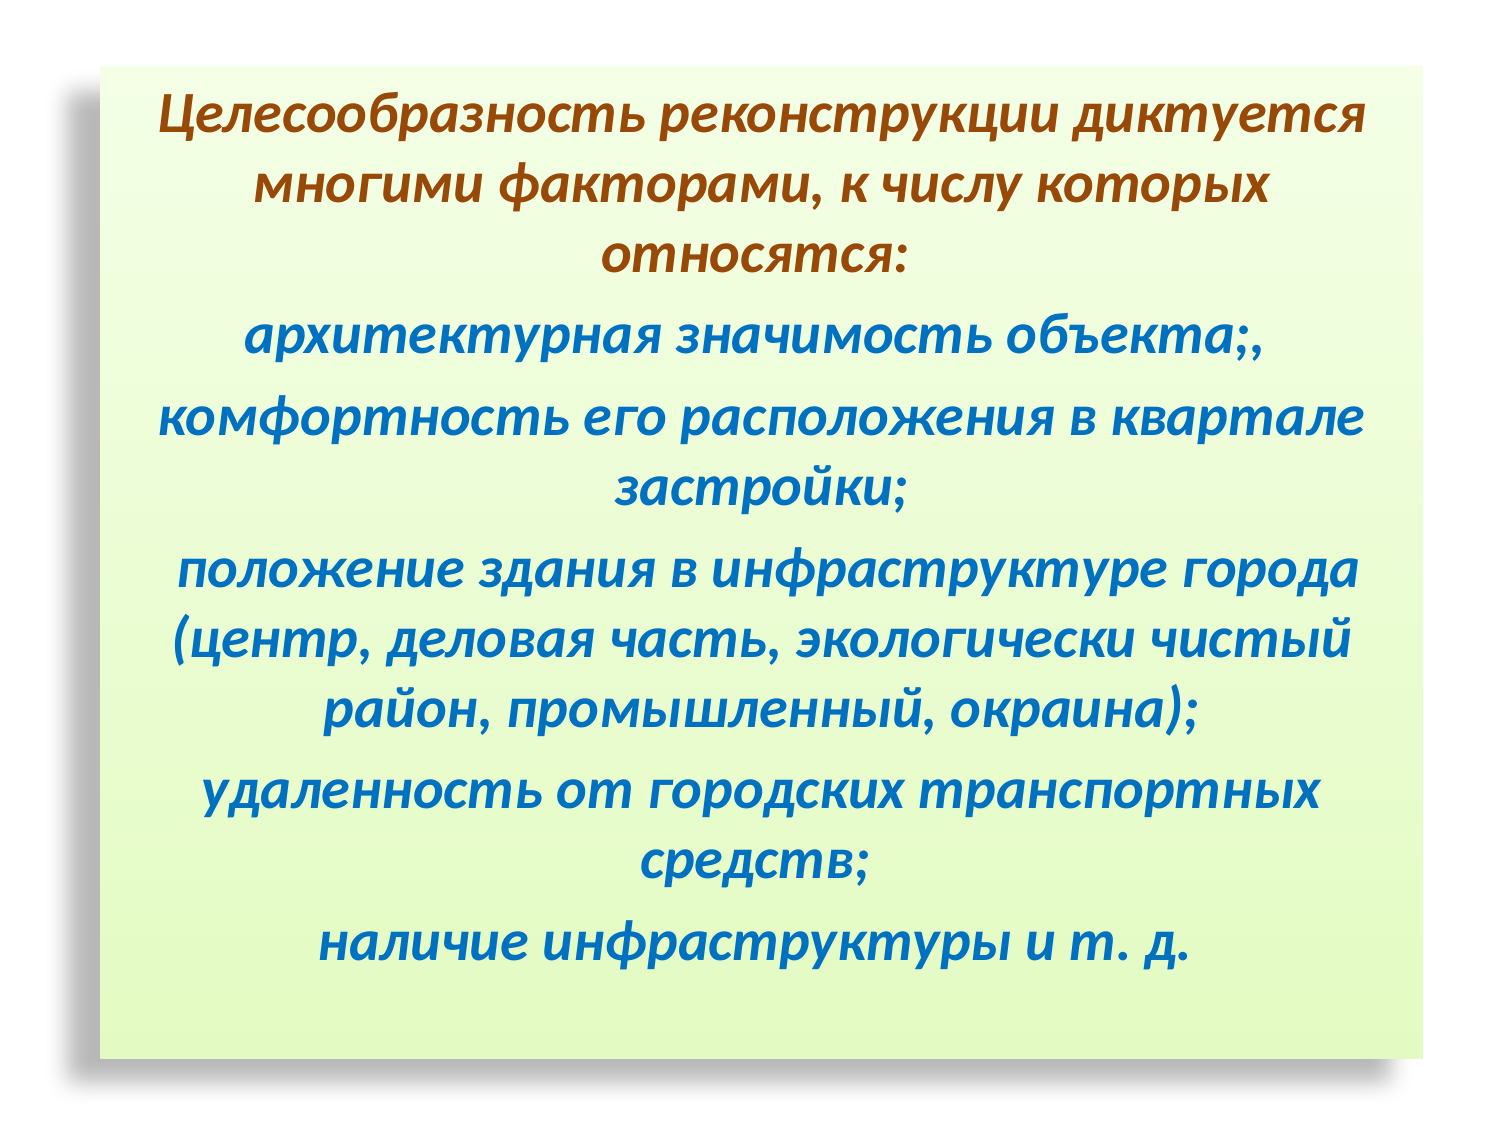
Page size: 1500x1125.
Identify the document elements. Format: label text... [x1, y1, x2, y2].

subtitle Целесообразность реконструкции диктуется многими факторами, к числу которых относятся: архитектурная значимость объекта;, комфортность его расположения в квартале застройки; положение здания в инфраструктуре города (центр, деловая часть, экологически чистый район, промышленный, окраина); удаленность от городских транспортных средств; наличие инфраструктуры и т. д. [100, 66, 1424, 1059]
